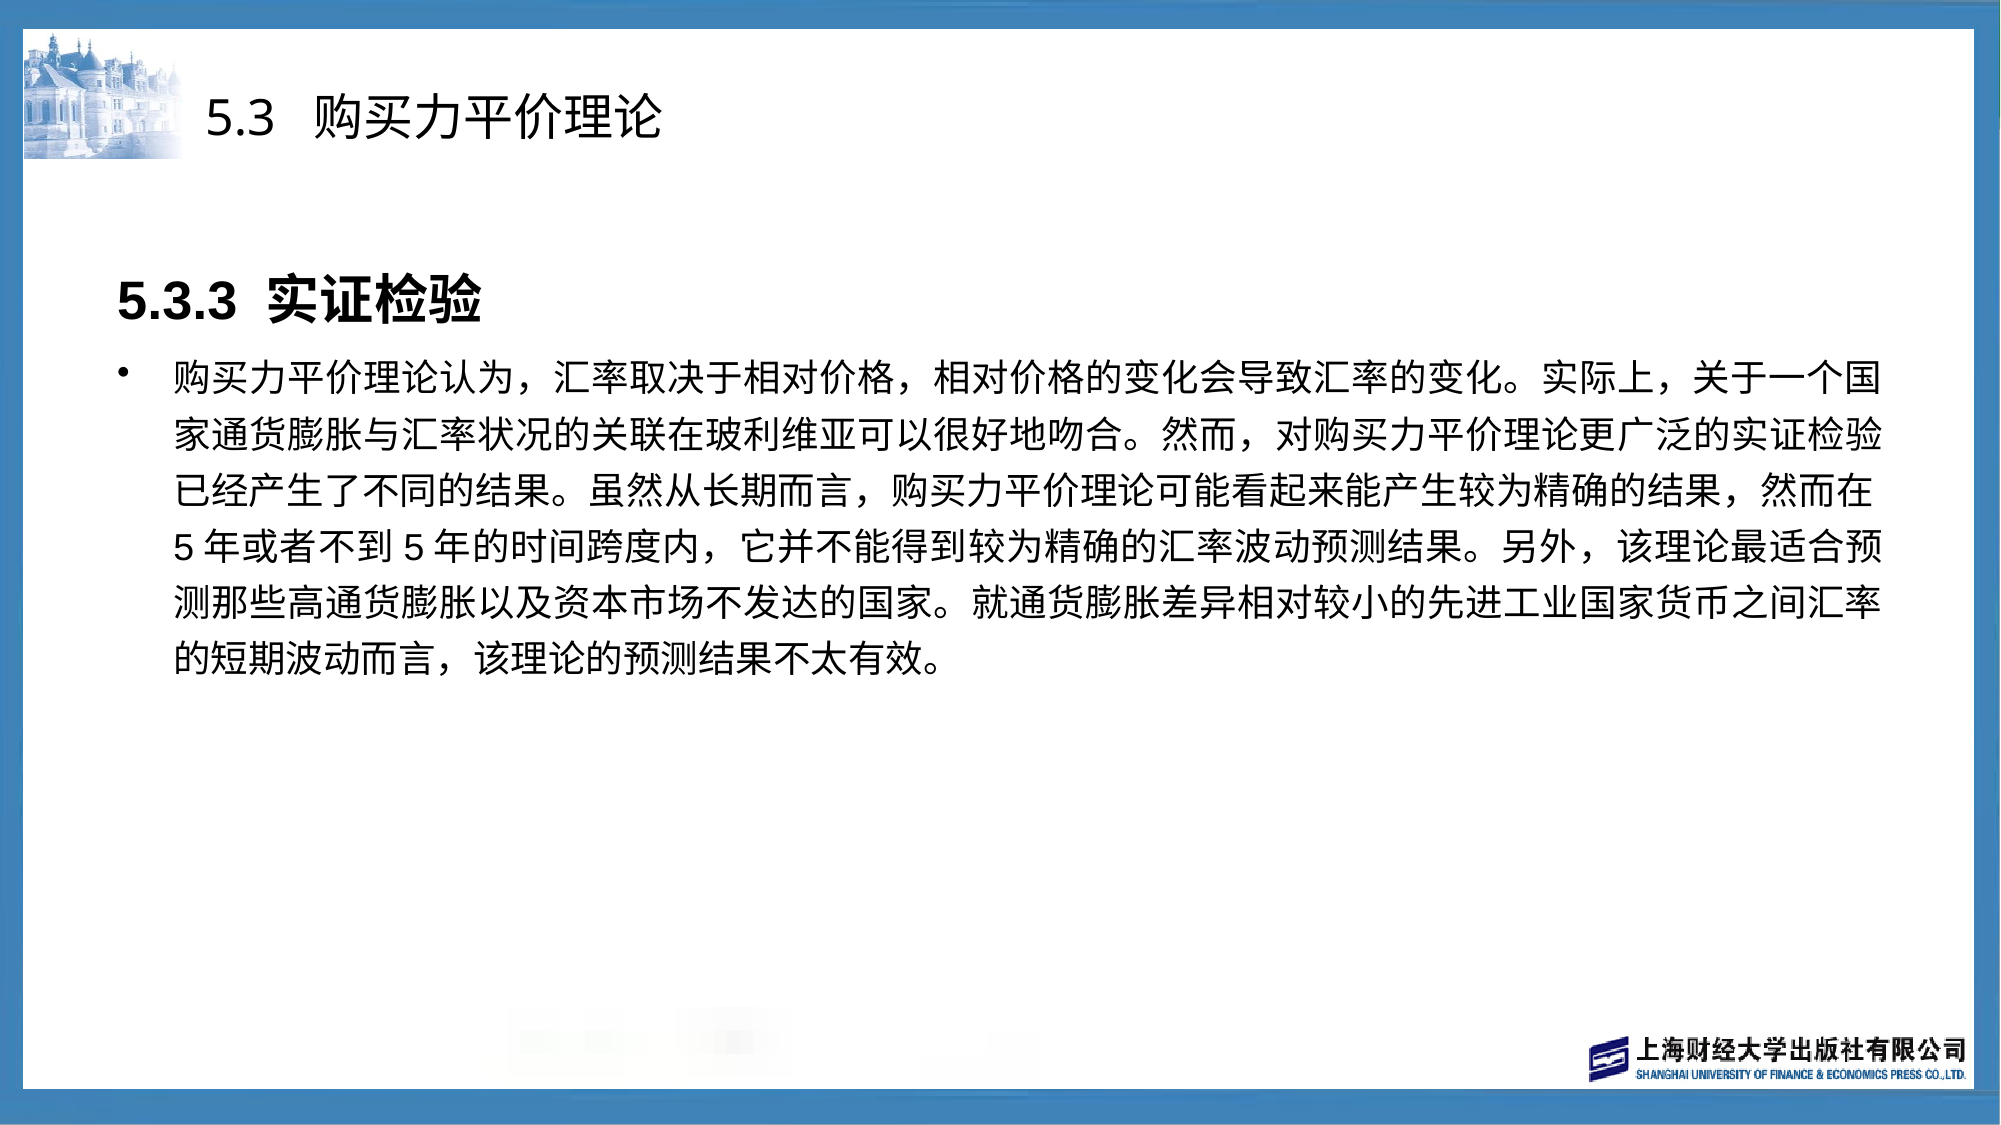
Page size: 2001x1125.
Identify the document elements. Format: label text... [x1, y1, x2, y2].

list 5.3.3 实证检验 购买力平价理论认为，汇率取决于相对价格，相对价格的变化会导致汇率的变化。实际上，关于一个国家通货膨胀与汇率状况的关联在玻利维亚可以很好地吻合。然而，对购买力平价理论更广泛的实证检验已经产生了不同的结果。虽然从长期而言，购买力平价理论可能看起来能产生较为精确的结果，然而在5年或者不到5年的时间跨度内，它并不能得到较为精确的汇率波动预测结果。另外，该理论最适合预测那些高通货膨胀以及资本市场不发达的国家。就通货膨胀差异相对较小的先进工业国家货币之间汇率的短期波动而言，该理论的预测结果不太有效。 [102, 241, 1898, 1065]
picture [0, 0, 2001, 1125]
title 5.3 购买力平价理论 [190, 64, 1547, 168]
